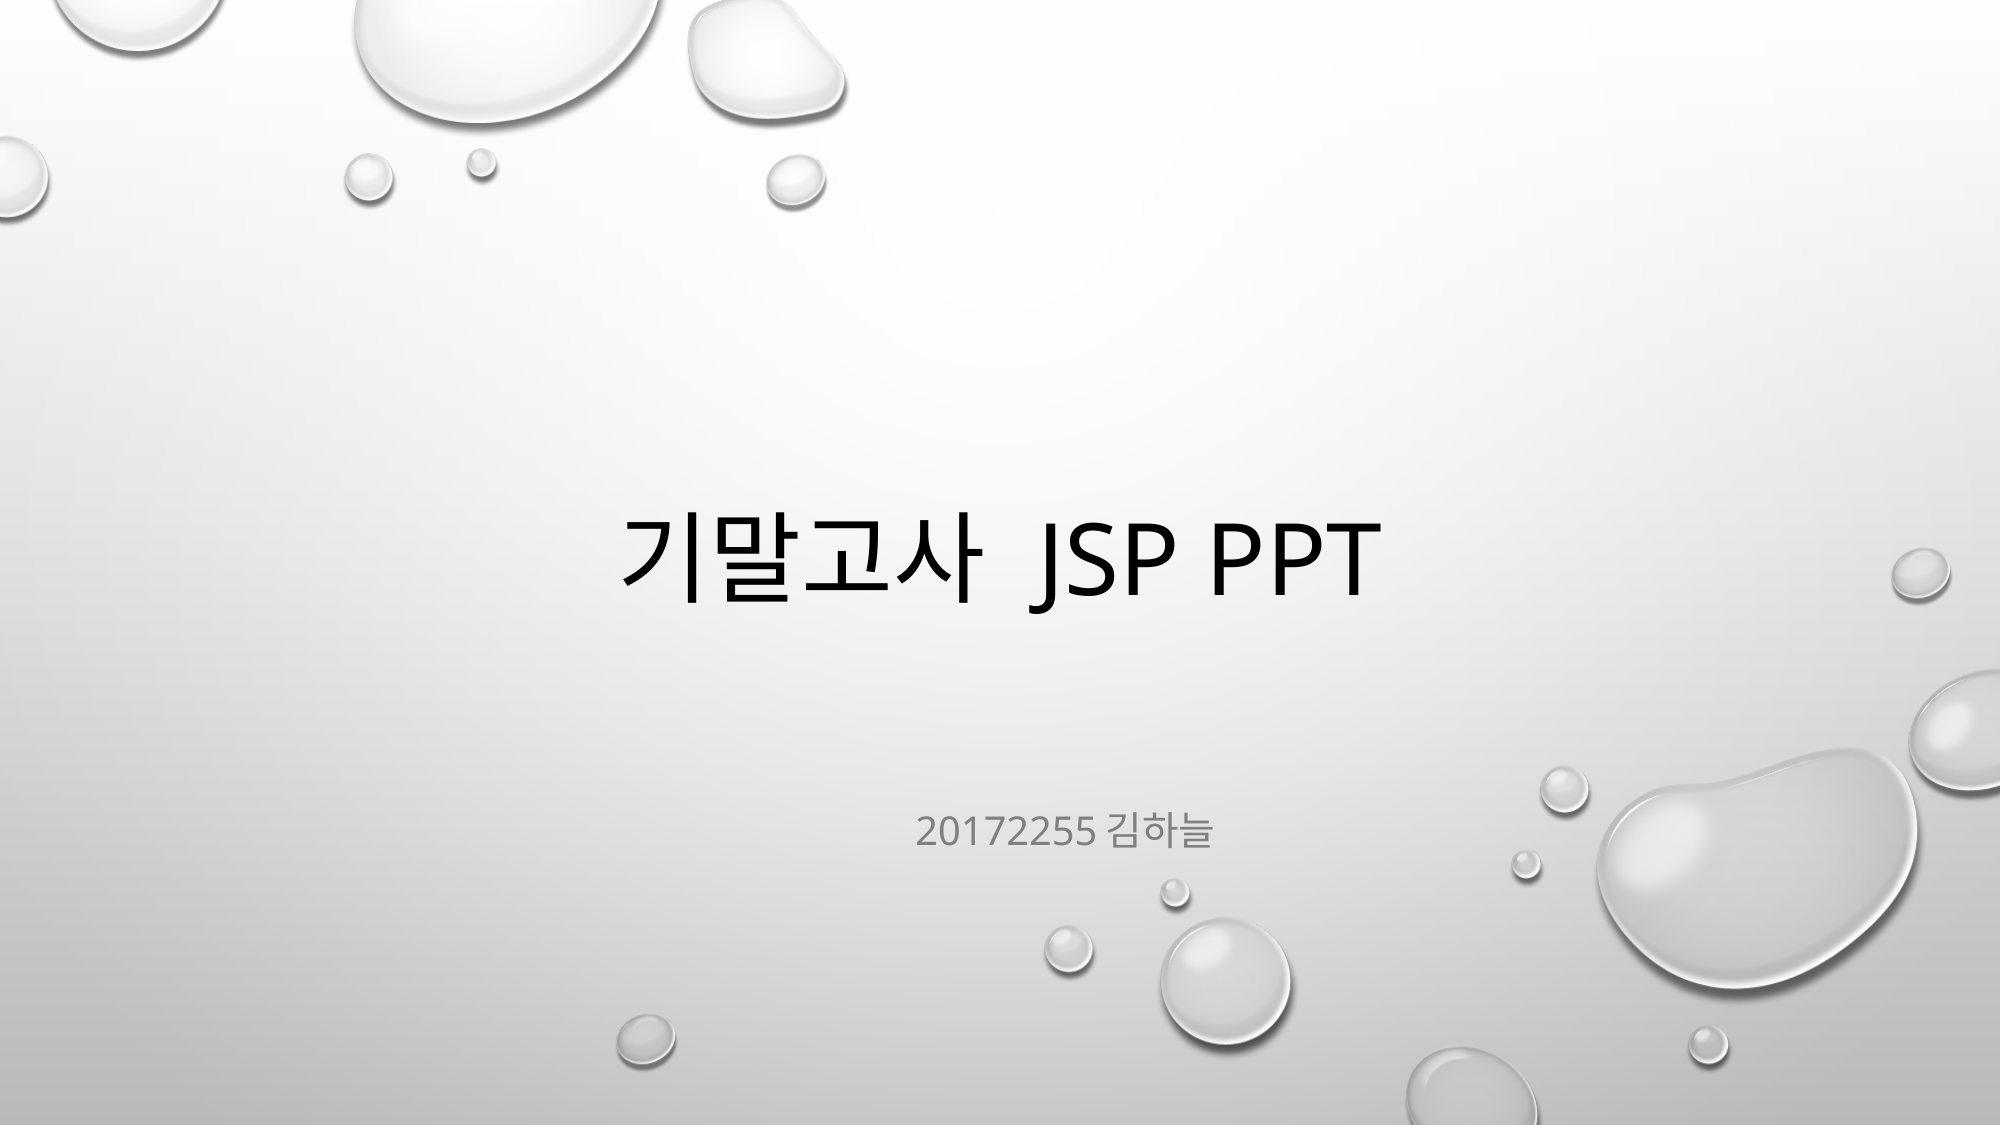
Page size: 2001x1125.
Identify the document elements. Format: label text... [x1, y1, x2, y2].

picture [0, 0, 2000, 1125]
title 기말고사 jsp ppt [287, 213, 1713, 625]
subtitle 20172255김하늘 [287, 637, 1713, 863]
